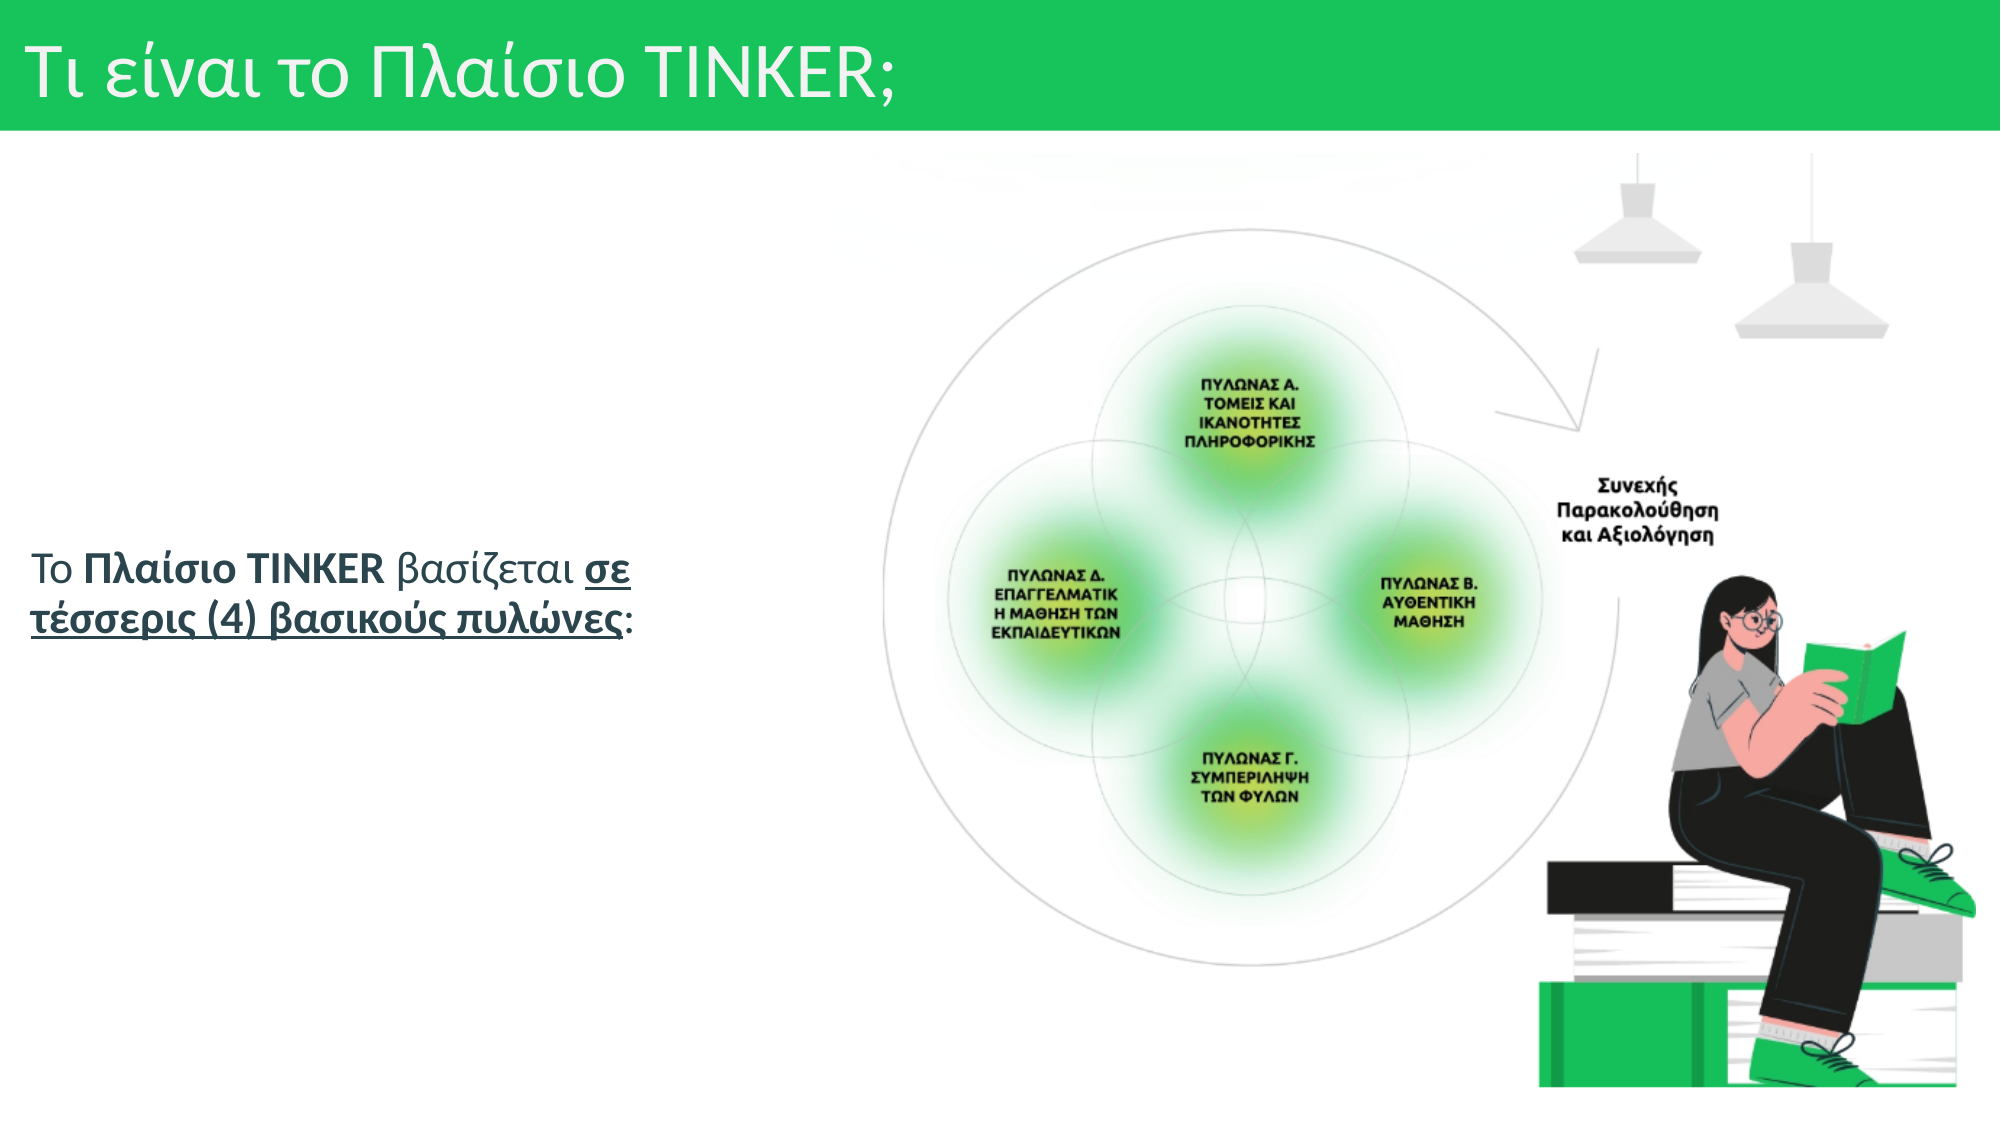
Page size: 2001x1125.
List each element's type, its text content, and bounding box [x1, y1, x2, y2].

title Τι είναι το Πλαίσιο TINKER; [16, 13, 1976, 131]
picture [828, 153, 1976, 1099]
list Το Πλαίσιο TINKER βασίζεται σε τέσσερις (4) βασικούς πυλώνες: [16, 144, 798, 1108]
